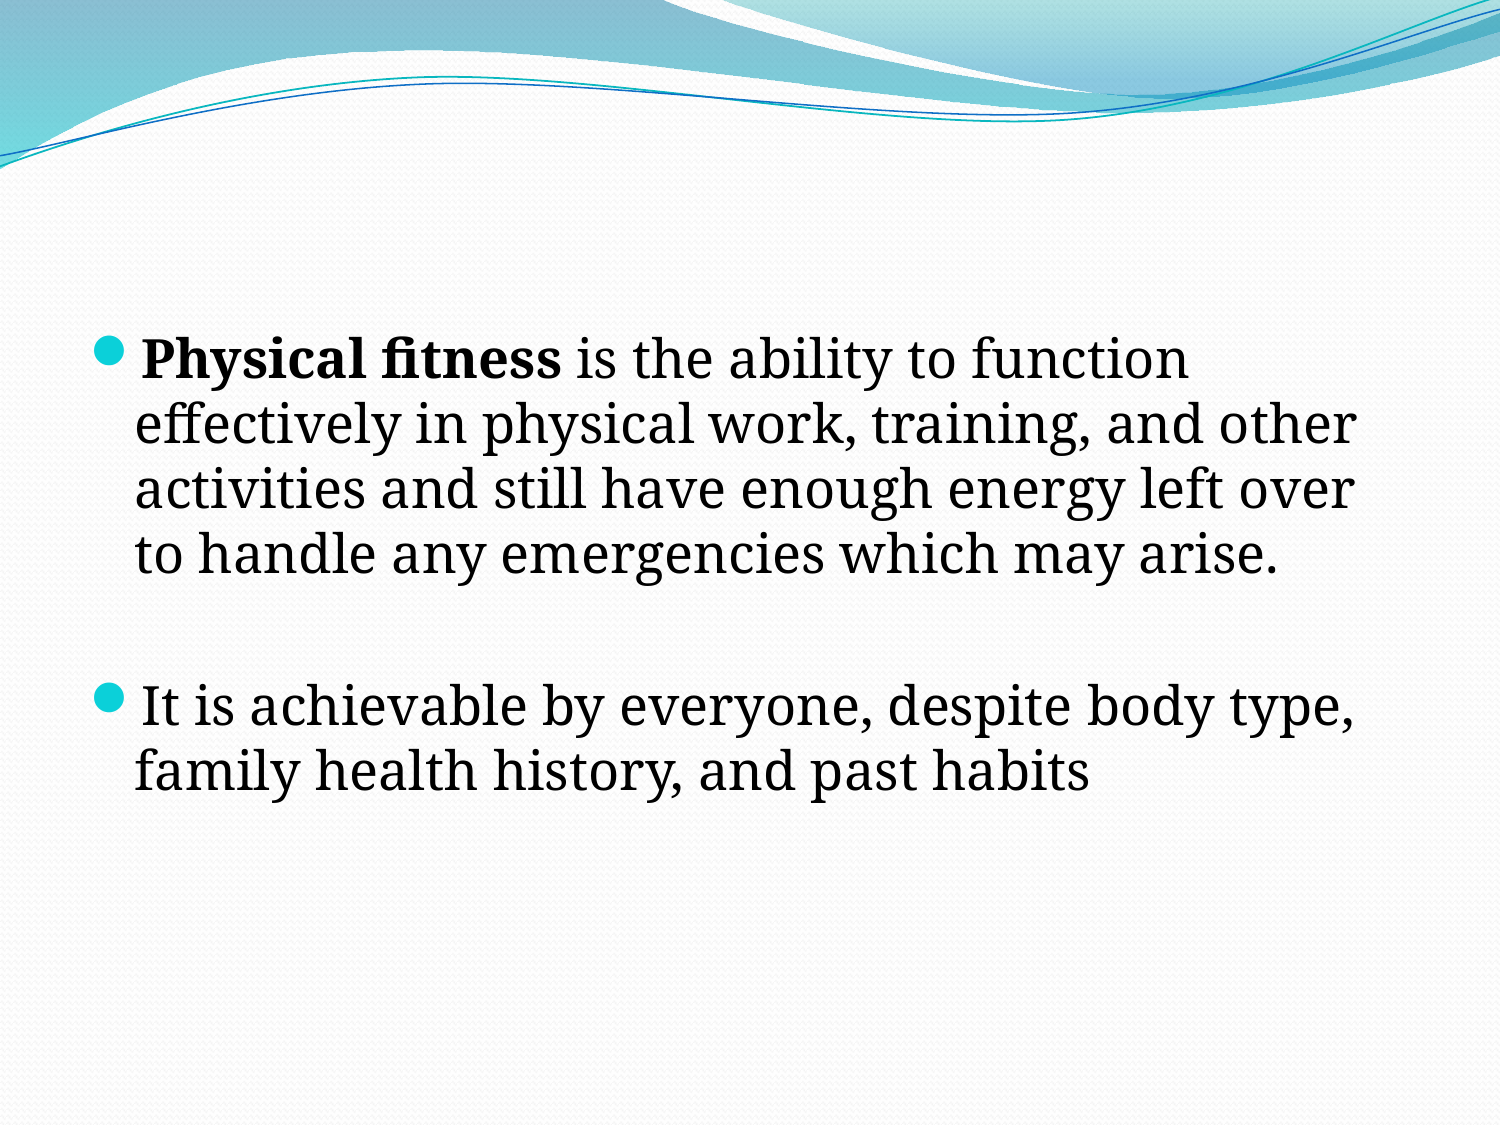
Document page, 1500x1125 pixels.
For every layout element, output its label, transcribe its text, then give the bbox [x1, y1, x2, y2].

list Physical fitness is the ability to function effectively in physical work, training, and other activities and still have enough energy left over to handle any emergencies which may arise. It is achievable by everyone, despite body type, family health history, and past habits [75, 317, 1425, 1038]
